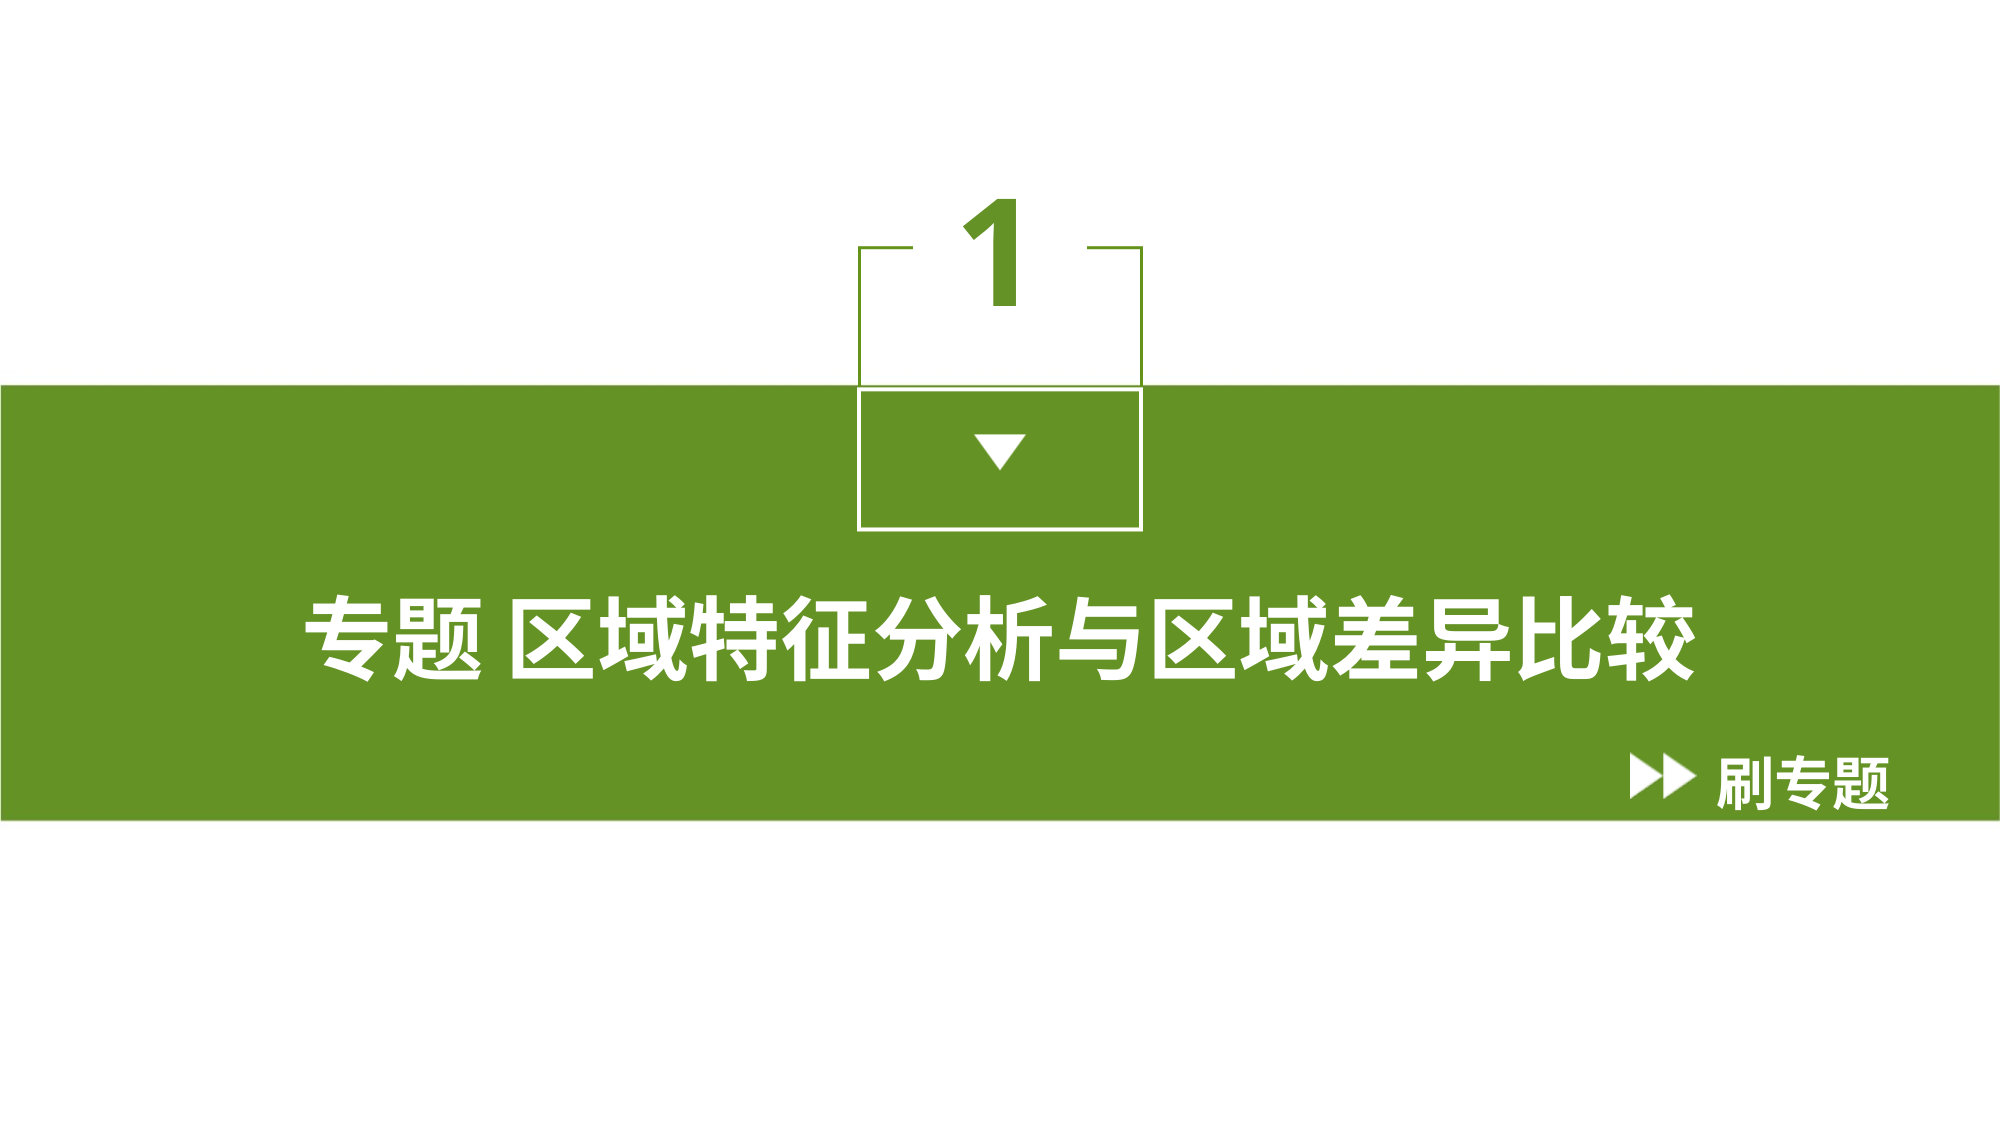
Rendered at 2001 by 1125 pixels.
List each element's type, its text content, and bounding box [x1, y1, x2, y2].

text_box 专题 区域特征分析与区域差异比较 [0, 572, 2000, 699]
text_box 1 [865, 148, 1130, 345]
text_box 刷专题 [1715, 718, 1997, 812]
picture [0, 0, 2000, 572]
picture [0, 699, 2000, 1125]
